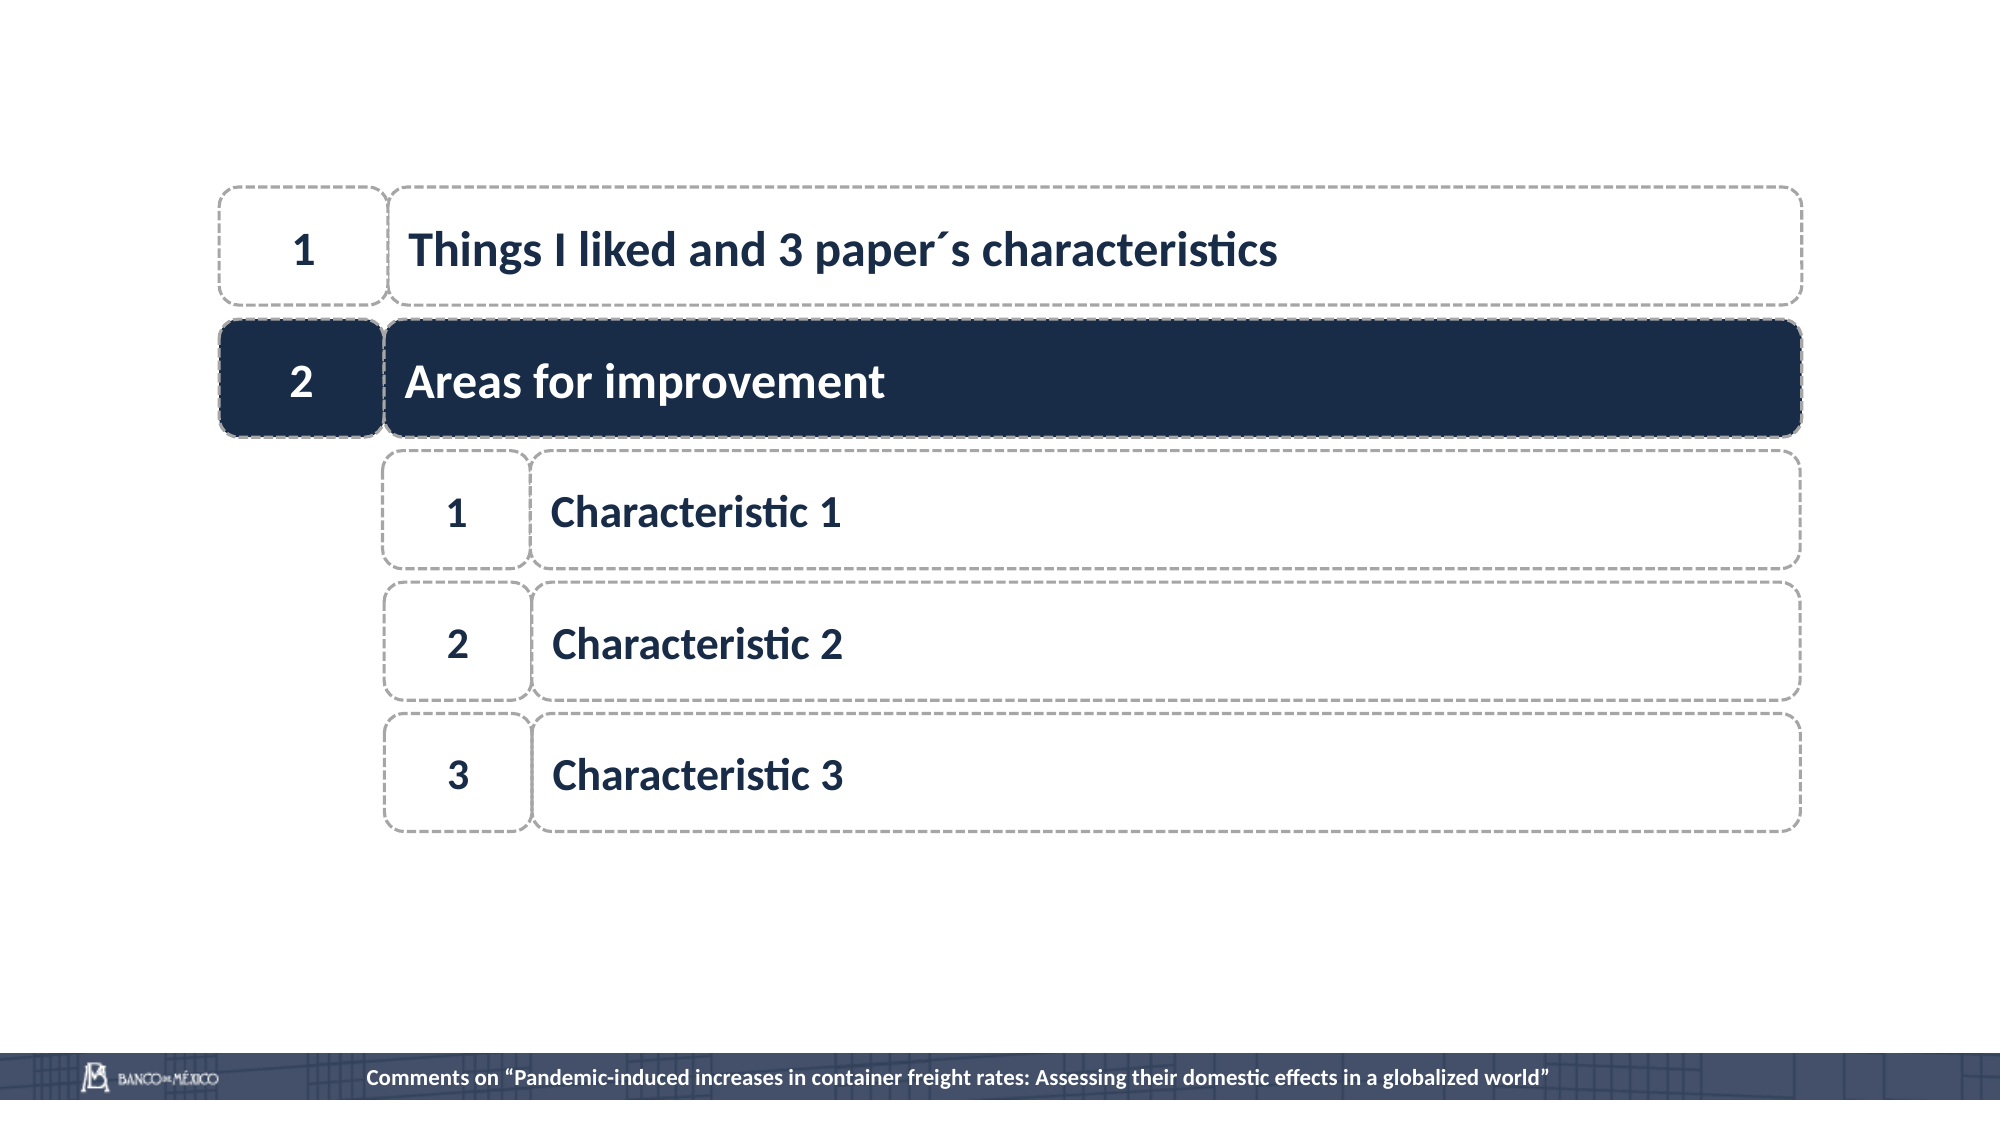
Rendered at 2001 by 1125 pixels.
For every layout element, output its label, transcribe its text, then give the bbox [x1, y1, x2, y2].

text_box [383, 581, 1801, 701]
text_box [218, 186, 1802, 306]
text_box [384, 713, 1801, 832]
picture [1623, 1053, 2000, 1100]
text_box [218, 318, 1802, 438]
footer Comments on “Pandemic-induced increases in container freight rates: Assessing their domestic effects in a globalized world” [295, 1046, 1623, 1107]
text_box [382, 450, 1801, 569]
picture [0, 1053, 295, 1100]
